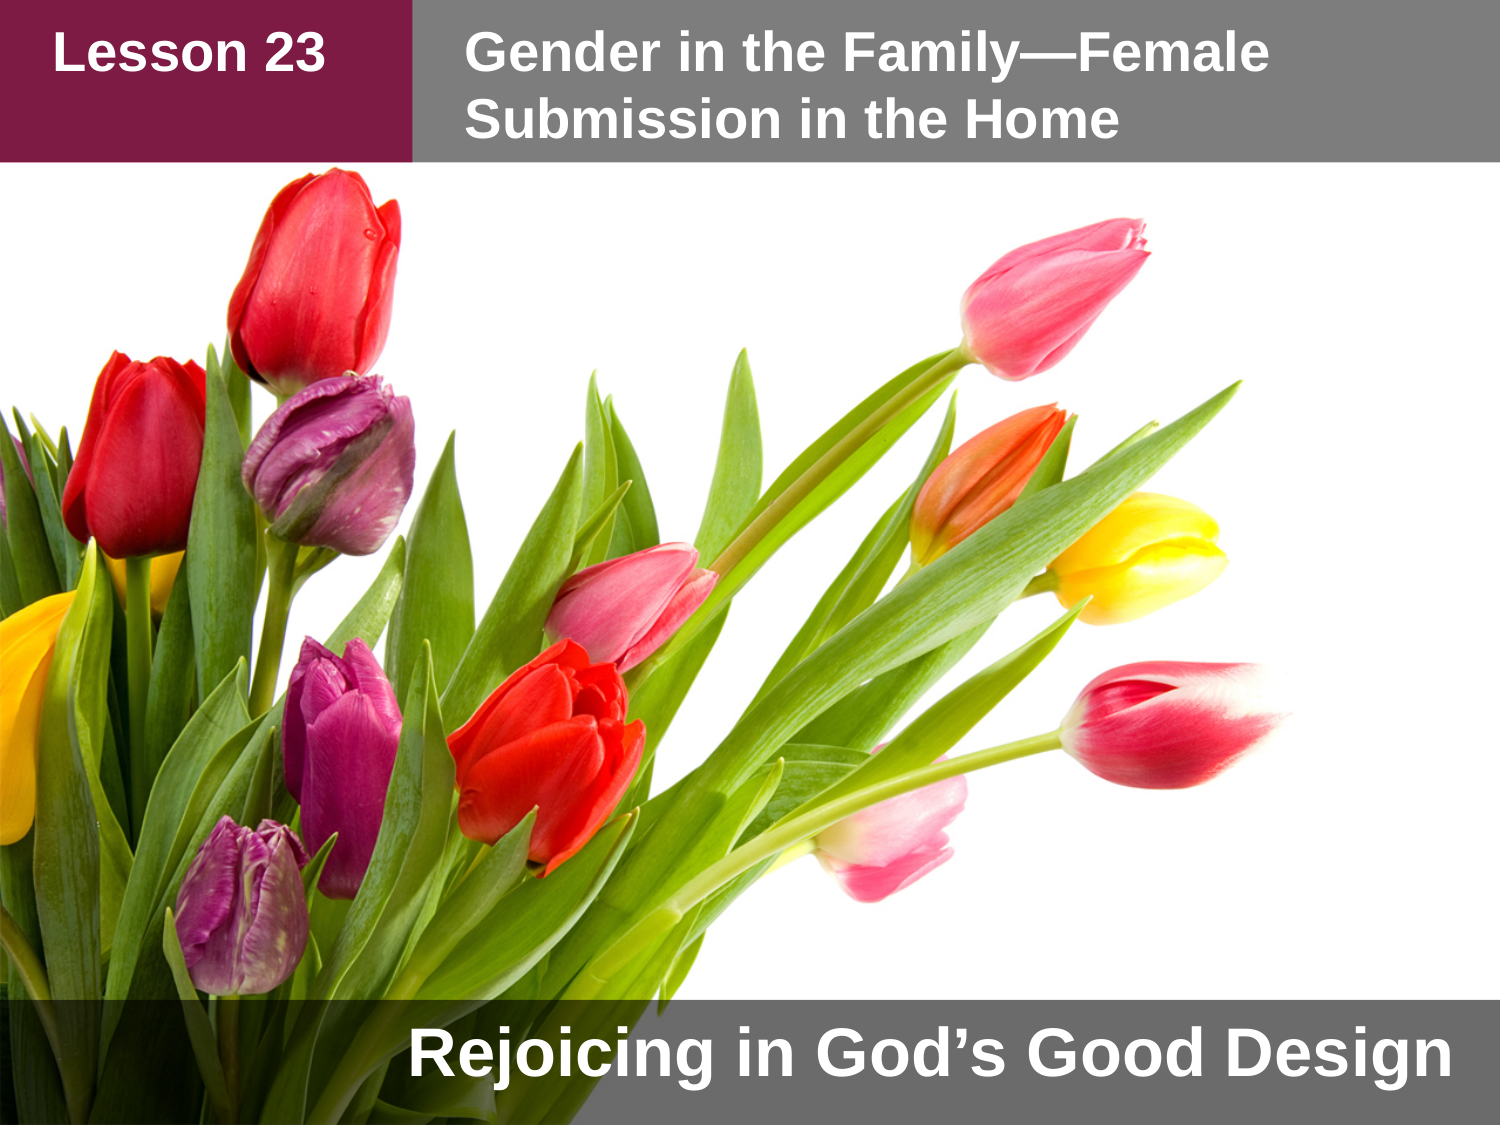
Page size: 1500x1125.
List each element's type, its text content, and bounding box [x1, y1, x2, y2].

text_box Lesson 23 Gender in the Family—Female Submission in the Home [0, 0, 1500, 163]
text_box Rejoicing in God’s Good Design [0, 999, 1500, 1125]
picture [0, 163, 1500, 999]
